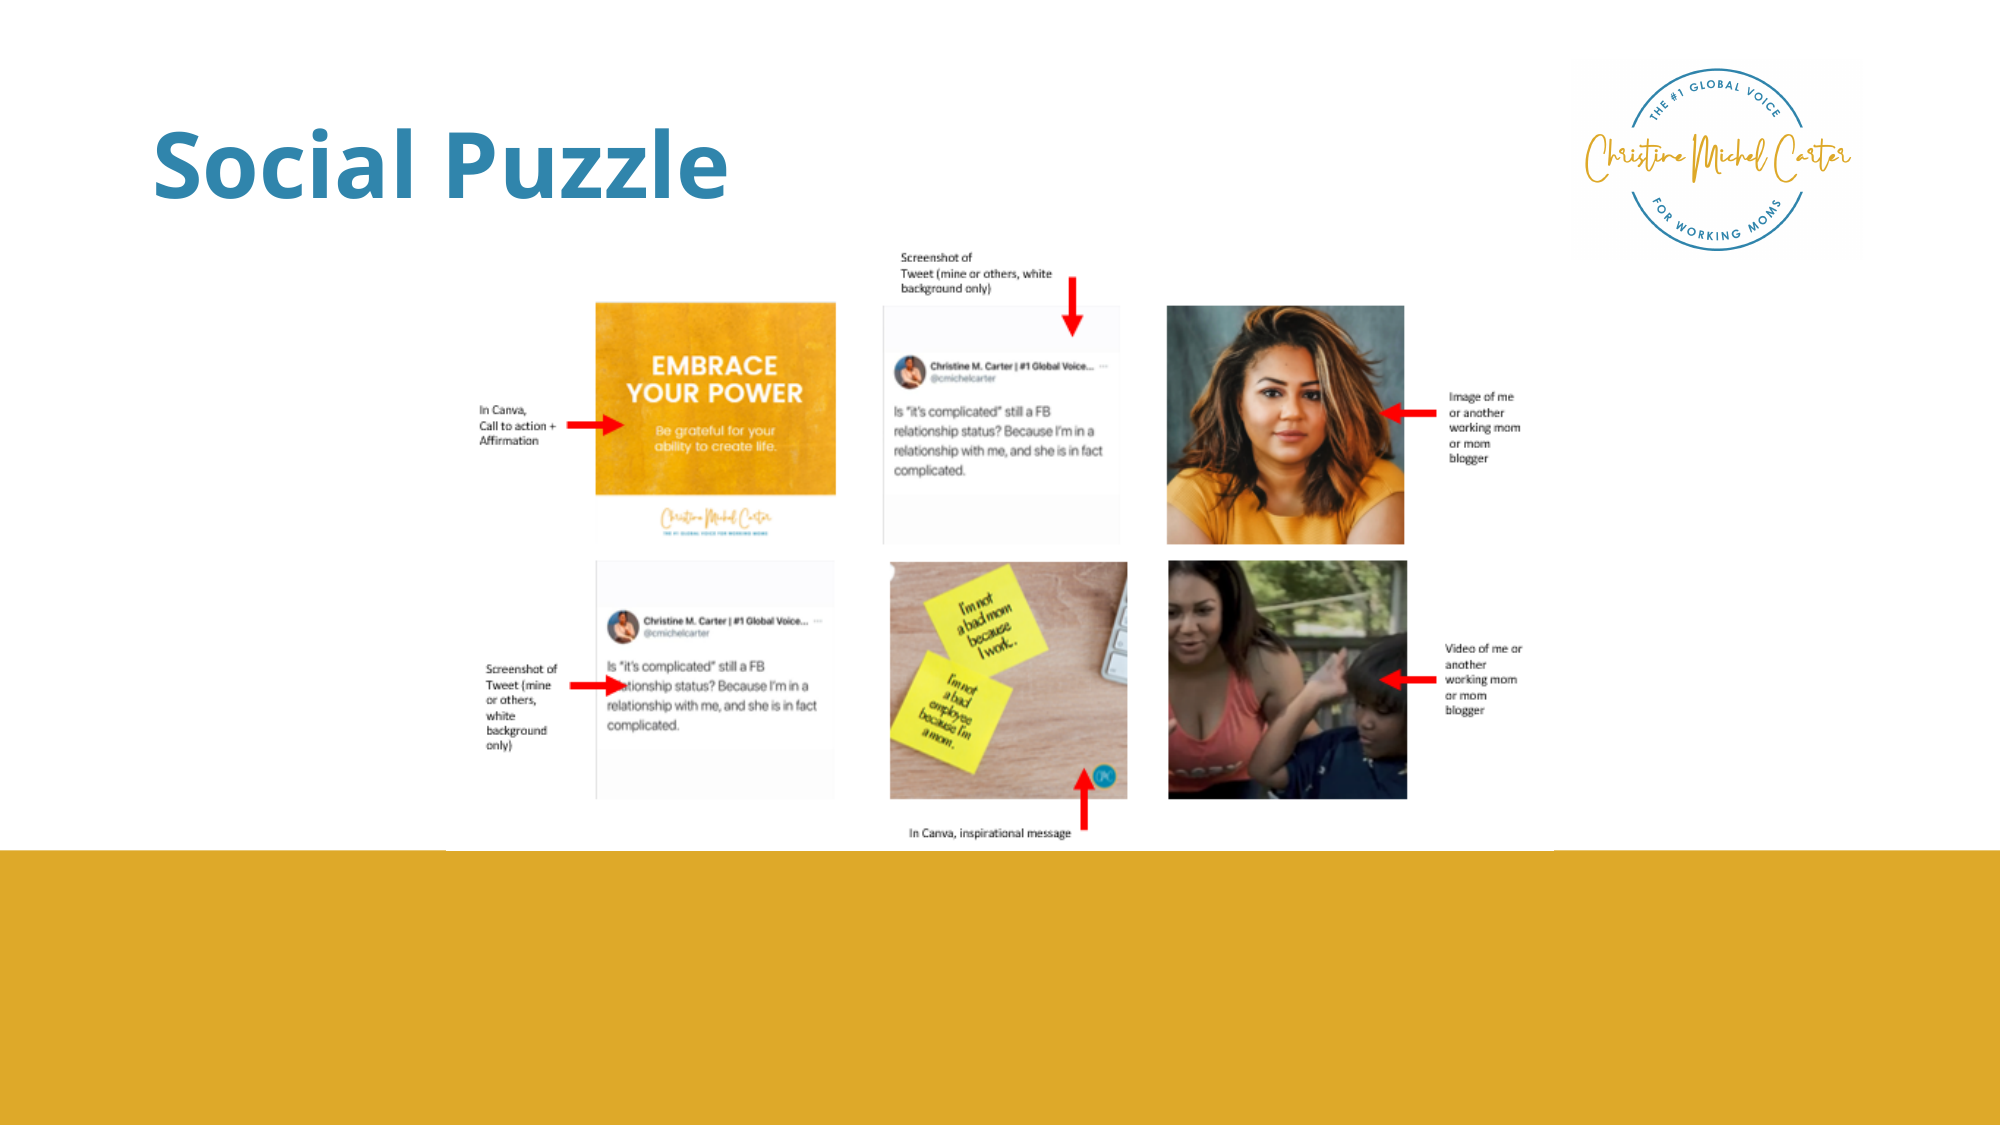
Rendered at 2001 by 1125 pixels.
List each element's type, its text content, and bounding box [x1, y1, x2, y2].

title Social Puzzle [137, 59, 1863, 278]
text_box [0, 849, 2000, 1125]
picture [445, 234, 1555, 851]
picture [1571, 59, 1863, 260]
